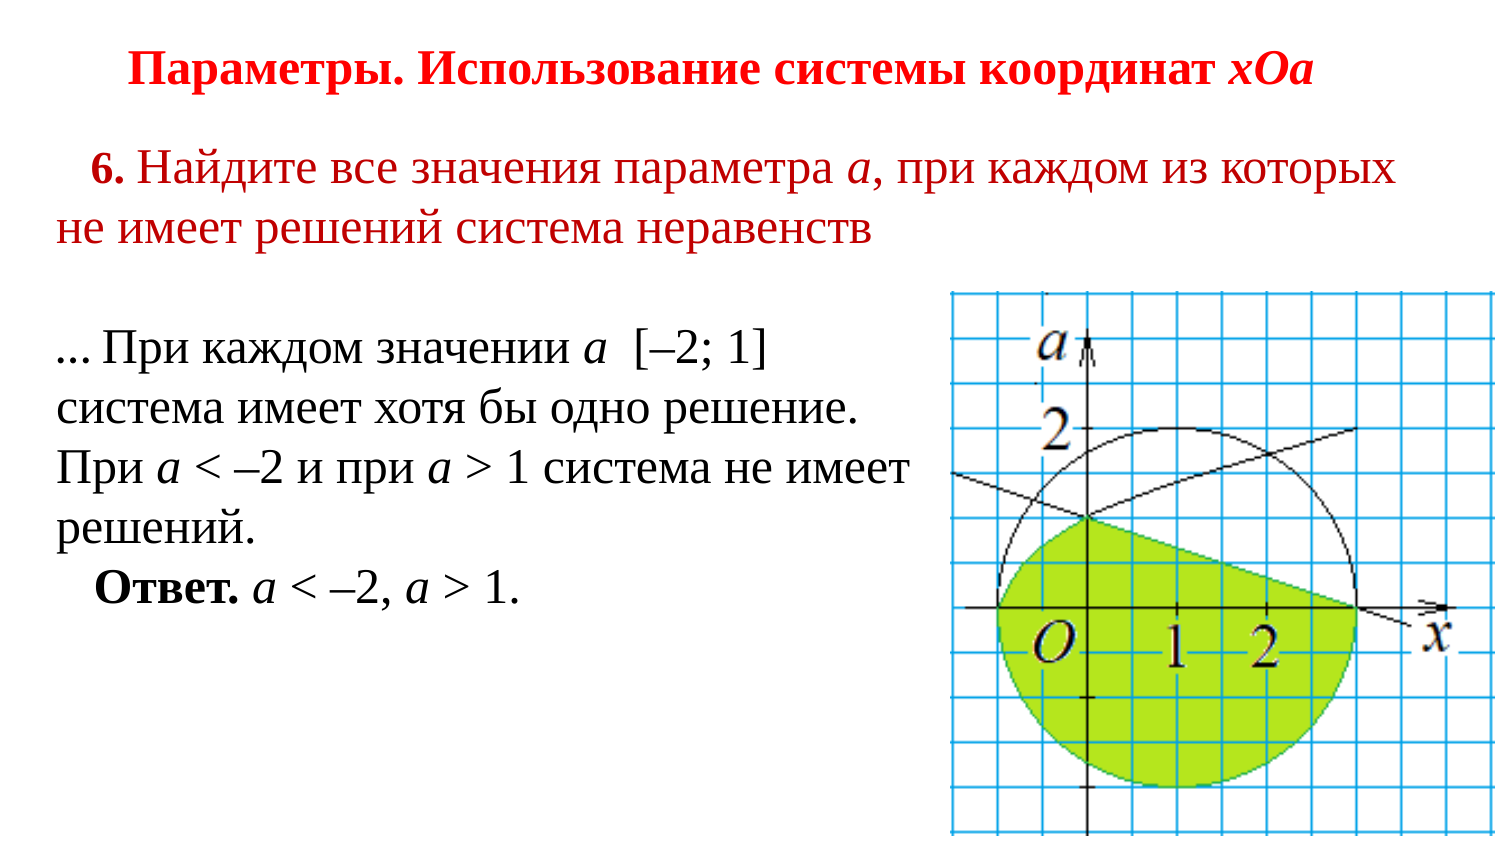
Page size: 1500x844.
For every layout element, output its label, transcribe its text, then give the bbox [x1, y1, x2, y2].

picture [999, 291, 1310, 382]
title Параметры. Использование системы координат xOa [112, 32, 1376, 103]
picture [1358, 340, 1495, 382]
picture [1358, 291, 1495, 337]
picture [950, 340, 996, 382]
picture [950, 654, 996, 696]
picture [950, 291, 996, 337]
picture [1358, 699, 1495, 836]
picture [1313, 340, 1355, 382]
picture [950, 385, 1495, 836]
picture [950, 699, 996, 836]
picture [1313, 291, 1355, 337]
subtitle [41, 150, 1471, 800]
